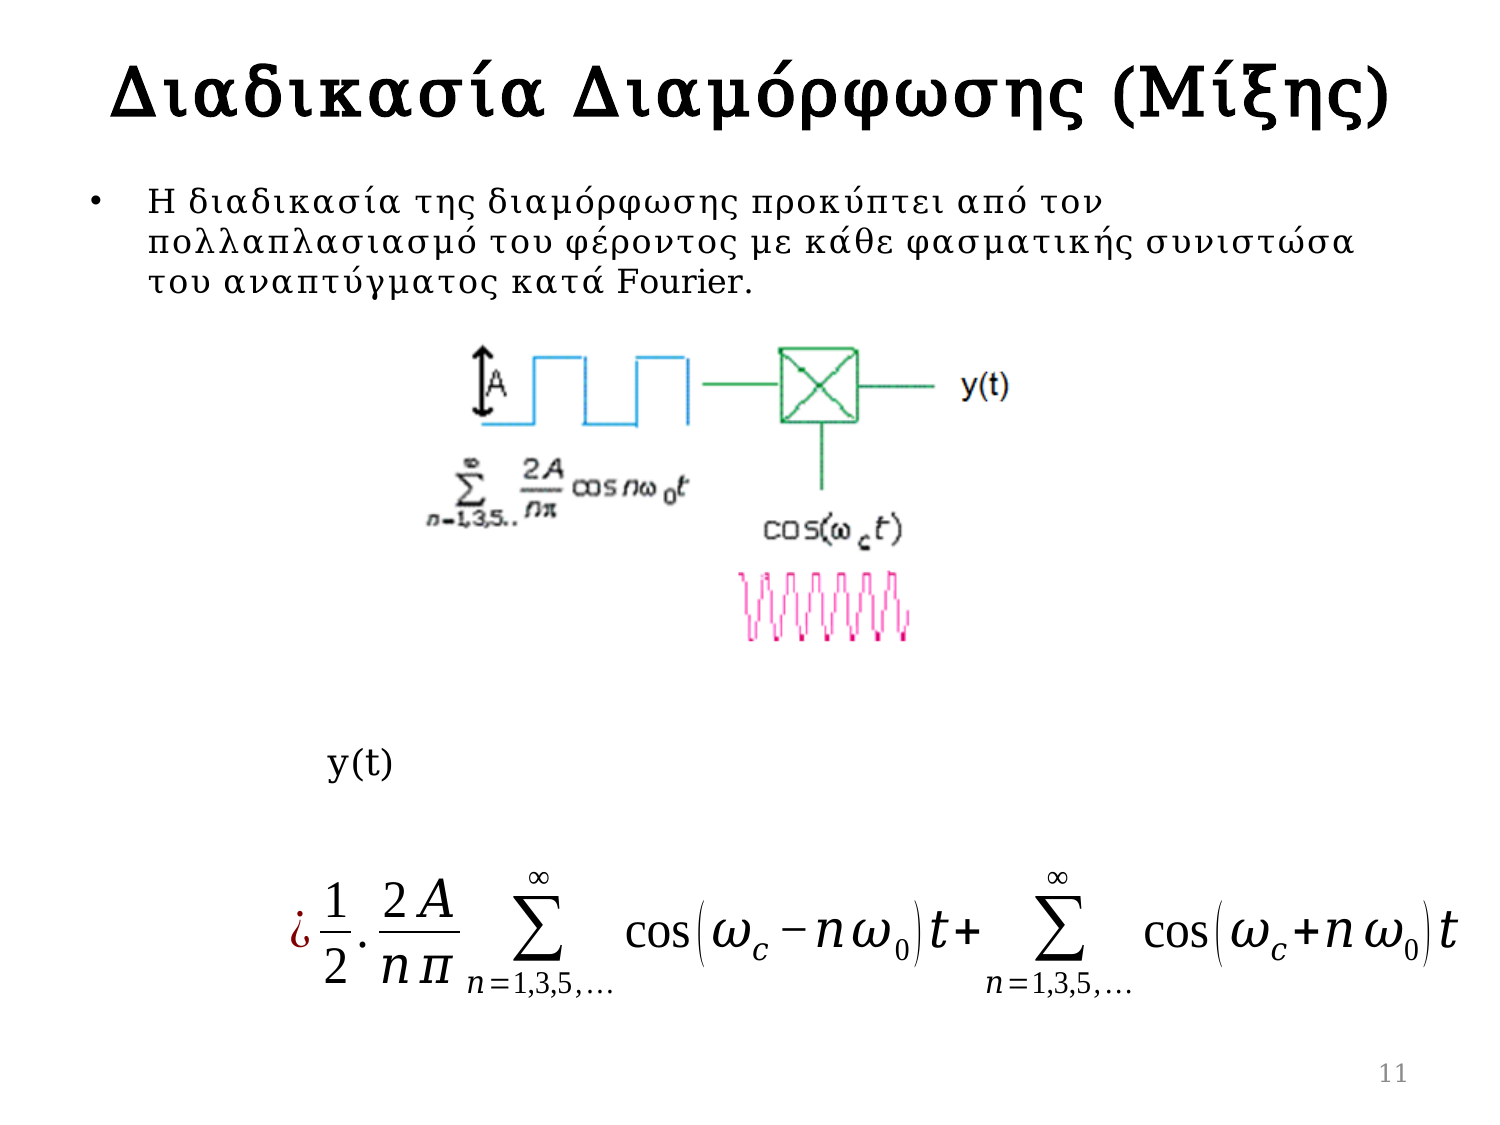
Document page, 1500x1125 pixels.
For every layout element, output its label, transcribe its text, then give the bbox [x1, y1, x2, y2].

list Η διαδικασία της διαμόρφωσης προκύπτει από τον πολλαπλασιασμό του φέροντος με κάθε φασματικής συνιστώσα του αναπτύγματος κατά Fourier. [75, 172, 1388, 338]
slide_number 11 [1222, 1042, 1425, 1103]
title Διαδικασία Διαμόρφωσης (Μίξης) [75, 19, 1425, 159]
picture [407, 314, 1036, 668]
